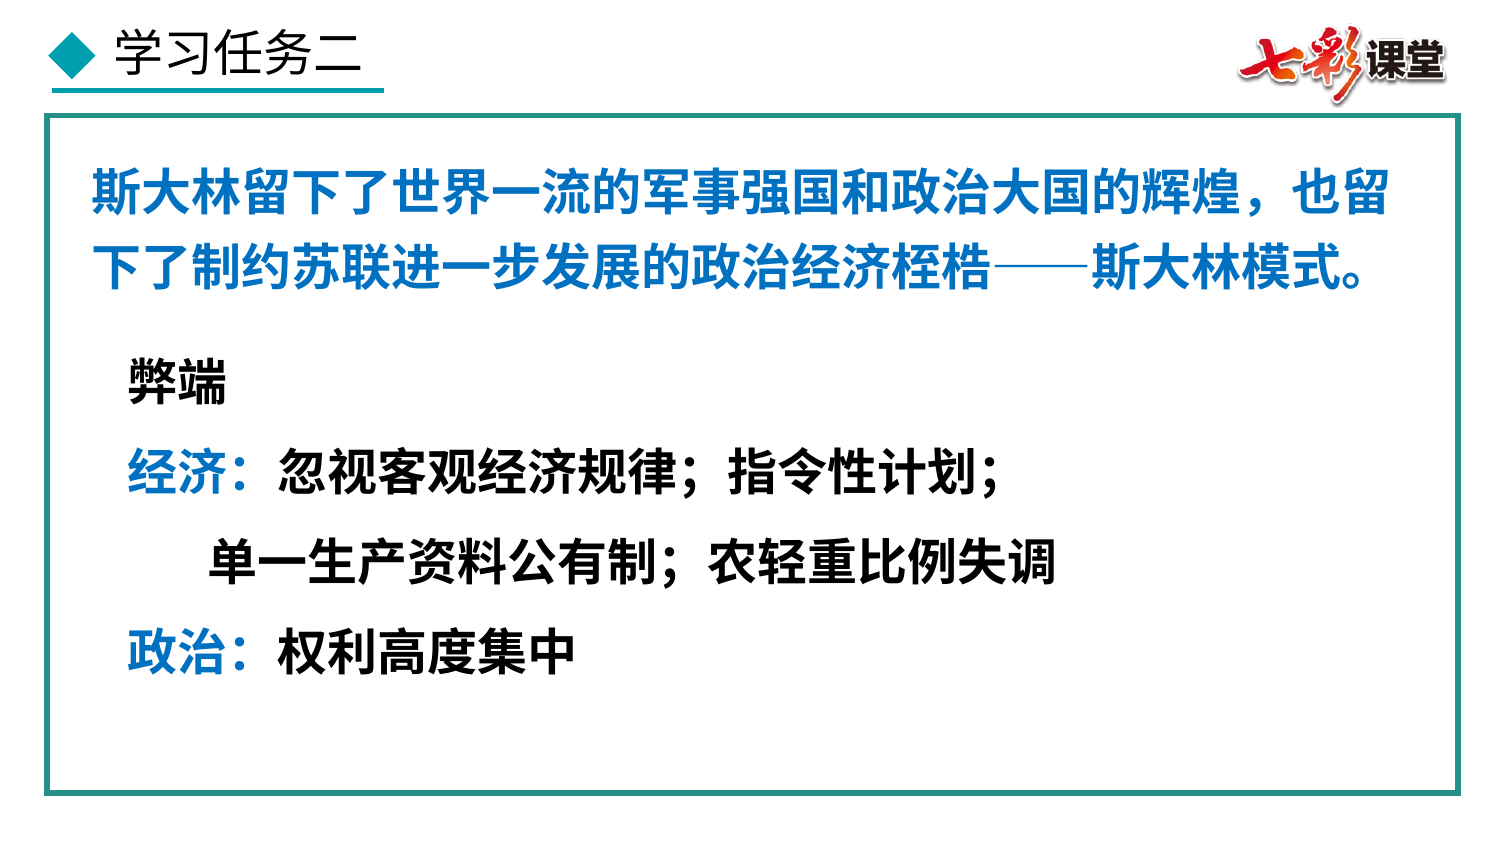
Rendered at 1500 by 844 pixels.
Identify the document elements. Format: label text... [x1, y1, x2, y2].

picture [1234, 20, 1451, 108]
text_box 弊端 经济：忽视客观经济规律；指令性计划； 单一生产资料公有制；农轻重比例失调 政治：权利高度集中 [112, 313, 1389, 728]
text_box 斯大林留下了世界一流的军事强国和政治大国的辉煌，也留下了制约苏联进一步发展的政治经济桎梏——斯大林模式。 [76, 138, 1453, 294]
